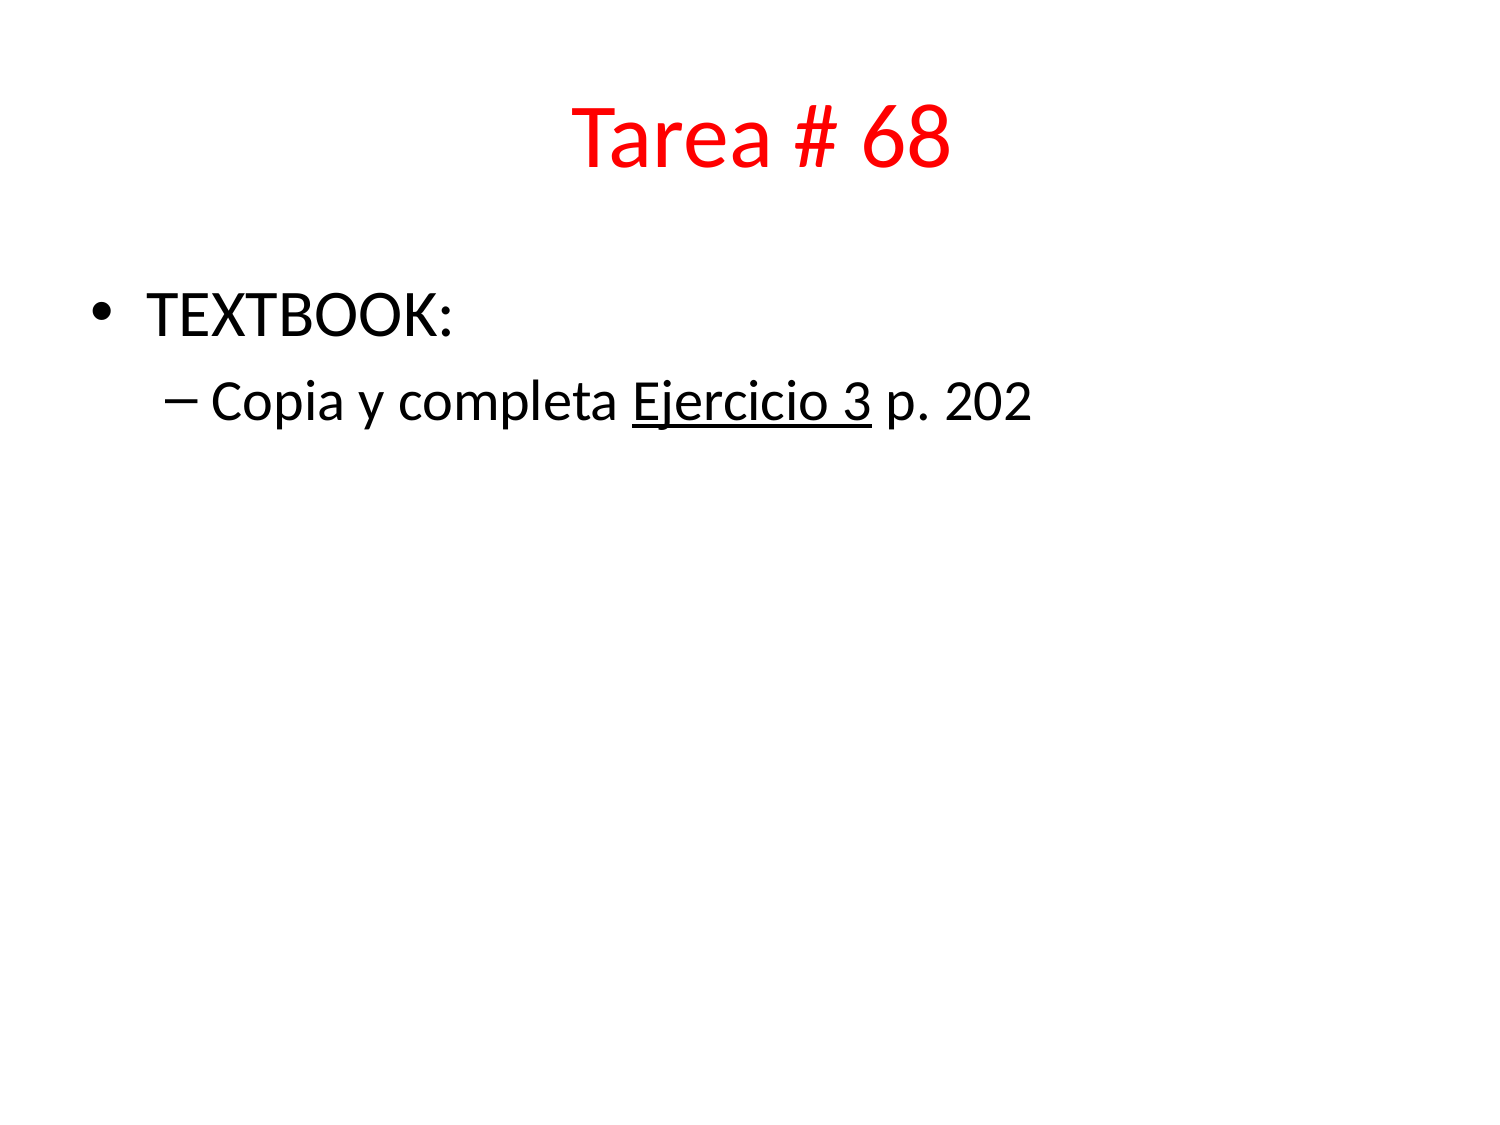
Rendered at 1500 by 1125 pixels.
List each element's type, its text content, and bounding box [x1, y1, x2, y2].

text_box Tarea # 68 [87, 37, 1438, 225]
list TEXTBOOK: Copia y completa Ejercicio 3 p. 202 [75, 262, 1425, 1005]
